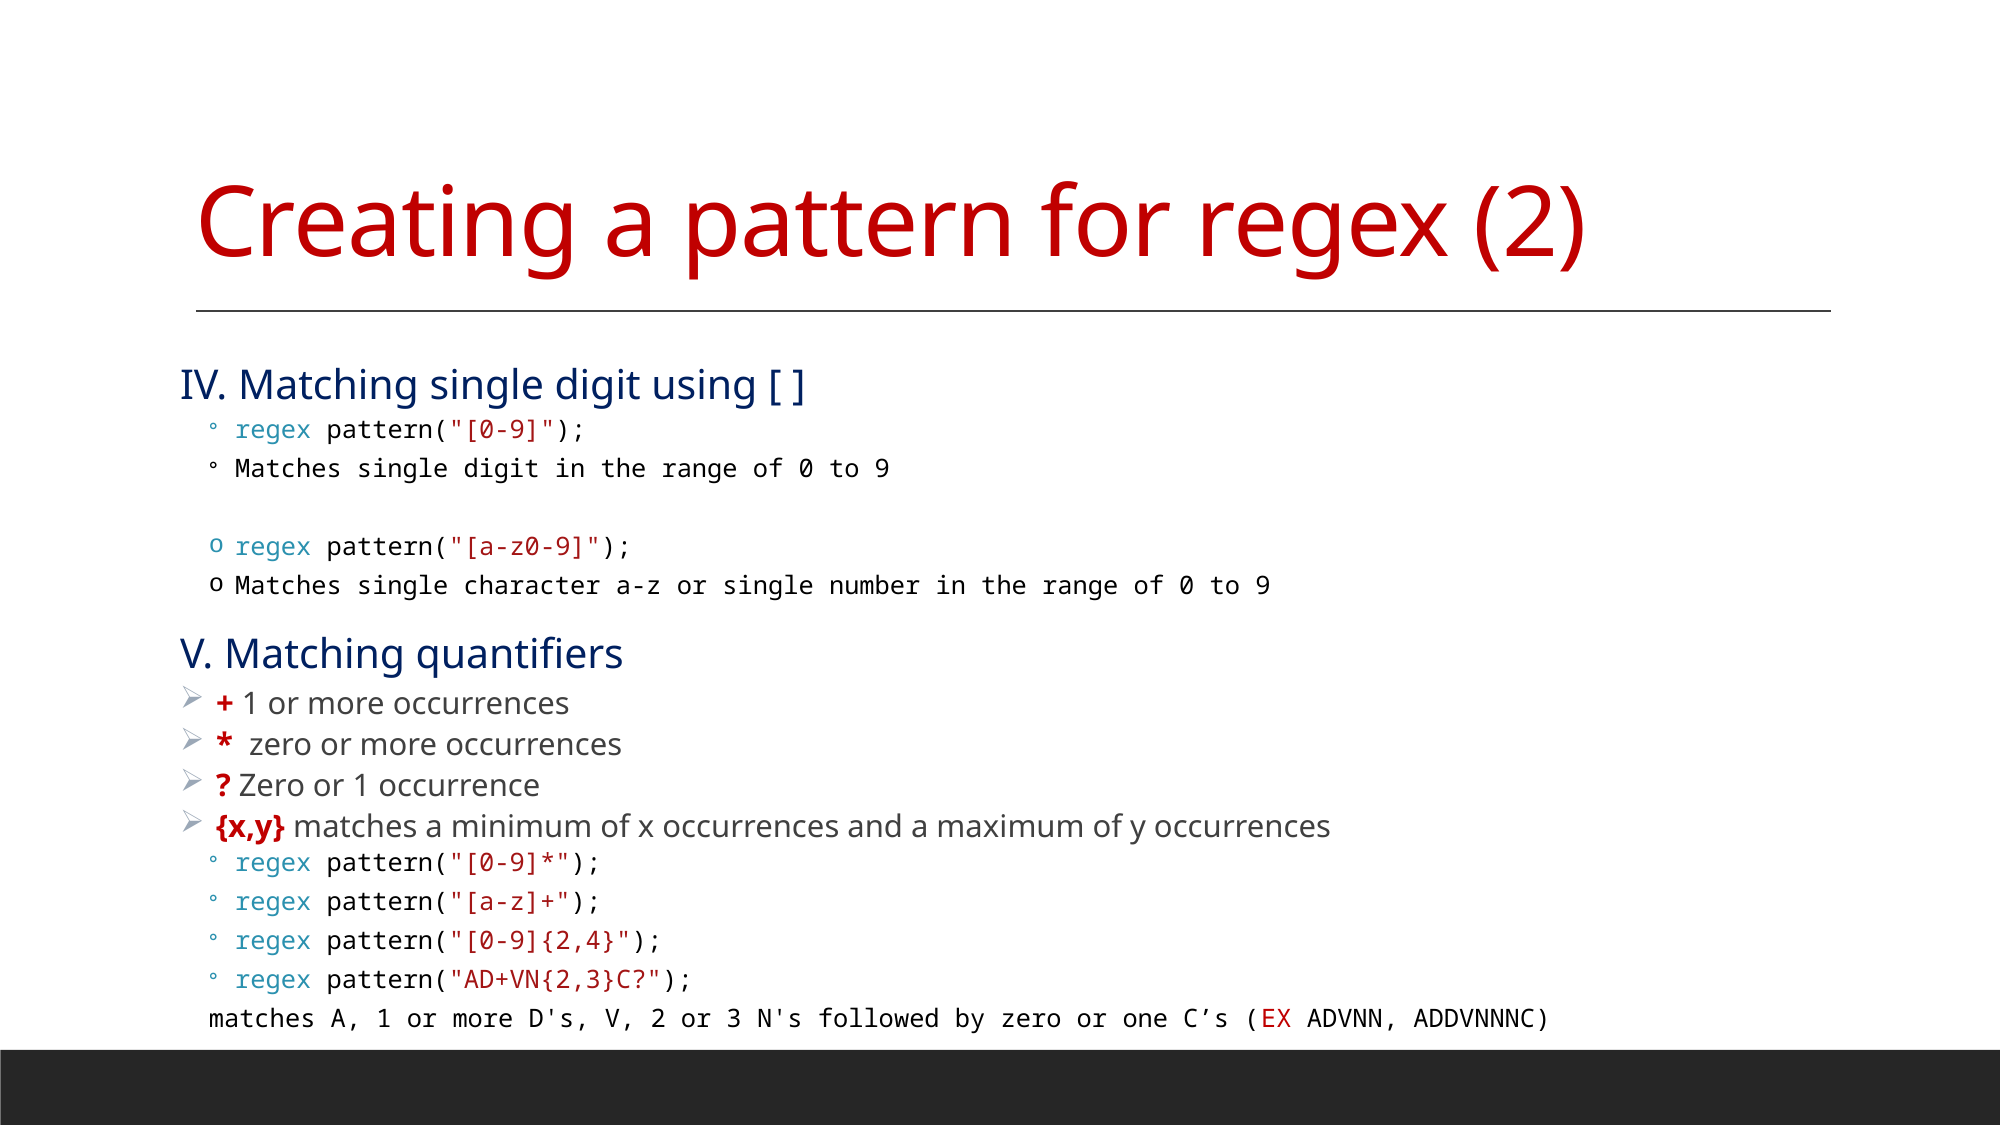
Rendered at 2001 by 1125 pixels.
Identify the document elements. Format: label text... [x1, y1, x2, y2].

list IV. Matching single digit using [ ] regex pattern("[0-9]"); Matches single digit in the range of 0 to 9 regex pattern("[a-z0-9]"); Matches single character a-z or single number in the range of 0 to 9 V. Matching quantifiers + 1 or more occurrences * zero or more occurrences ? Zero or 1 occurrence {x,y} matches a minimum of x occurrences and a maximum of y occurrences regex pattern("[0-9]*"); regex pattern("[a-z]+"); regex pattern("[0-9]{2,4}"); regex pattern("AD+VN{2,3}C?"); matches A, 1 or more D's, V, 2 or 3 N's followed by zero or one C’s (EX ADVNN, ADDVNNNC) [180, 345, 1830, 1044]
title Creating a pattern for regex (2) [180, 47, 1830, 285]
